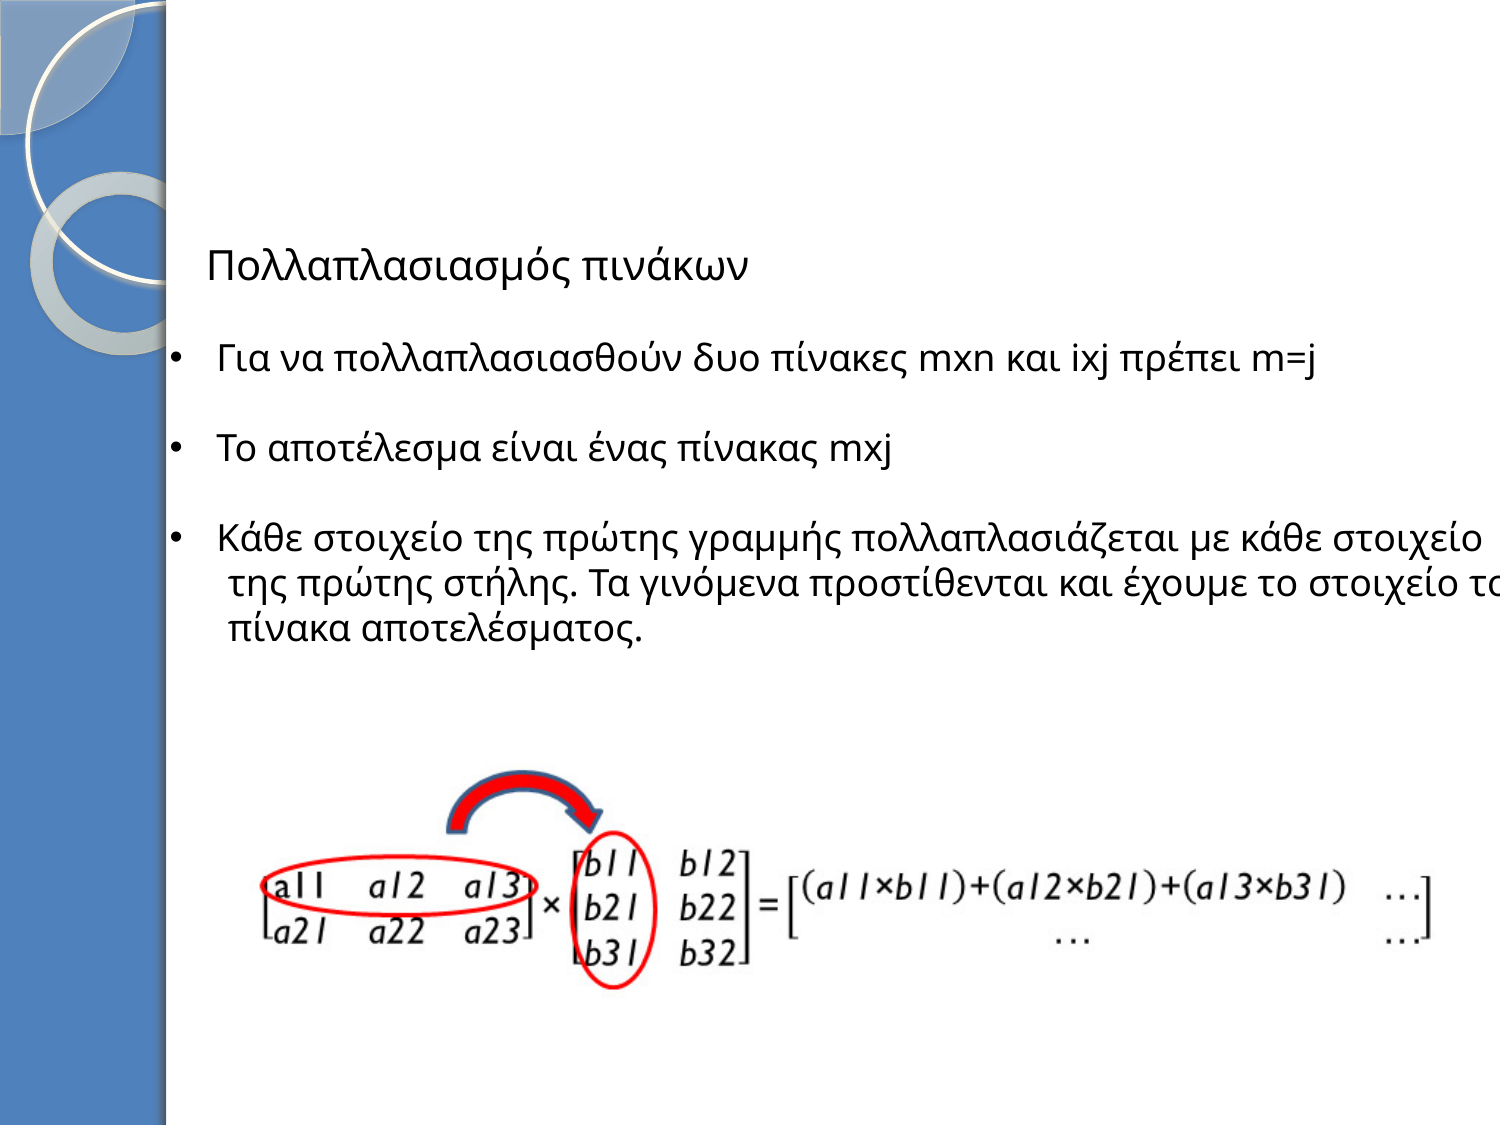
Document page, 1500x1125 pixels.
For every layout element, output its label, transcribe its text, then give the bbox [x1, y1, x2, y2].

text_box Πολλαπλασιασμός πινάκων [191, 231, 765, 297]
text_box Για να πολλαπλασιασθούν δυο πίνακες mxn και ixj πρέπει m=j Το αποτέλεσμα είναι ένας πίνακας mxj Κάθε στοιχείο της πρώτης γραμμής πολλαπλασιάζεται με κάθε στοιχείο της πρώτης στήλης. Τα γινόμενα προστίθενται και έχουμε το στοιχείο του πίνακα αποτελέσματος. [154, 326, 1500, 656]
picture [237, 763, 1467, 1000]
